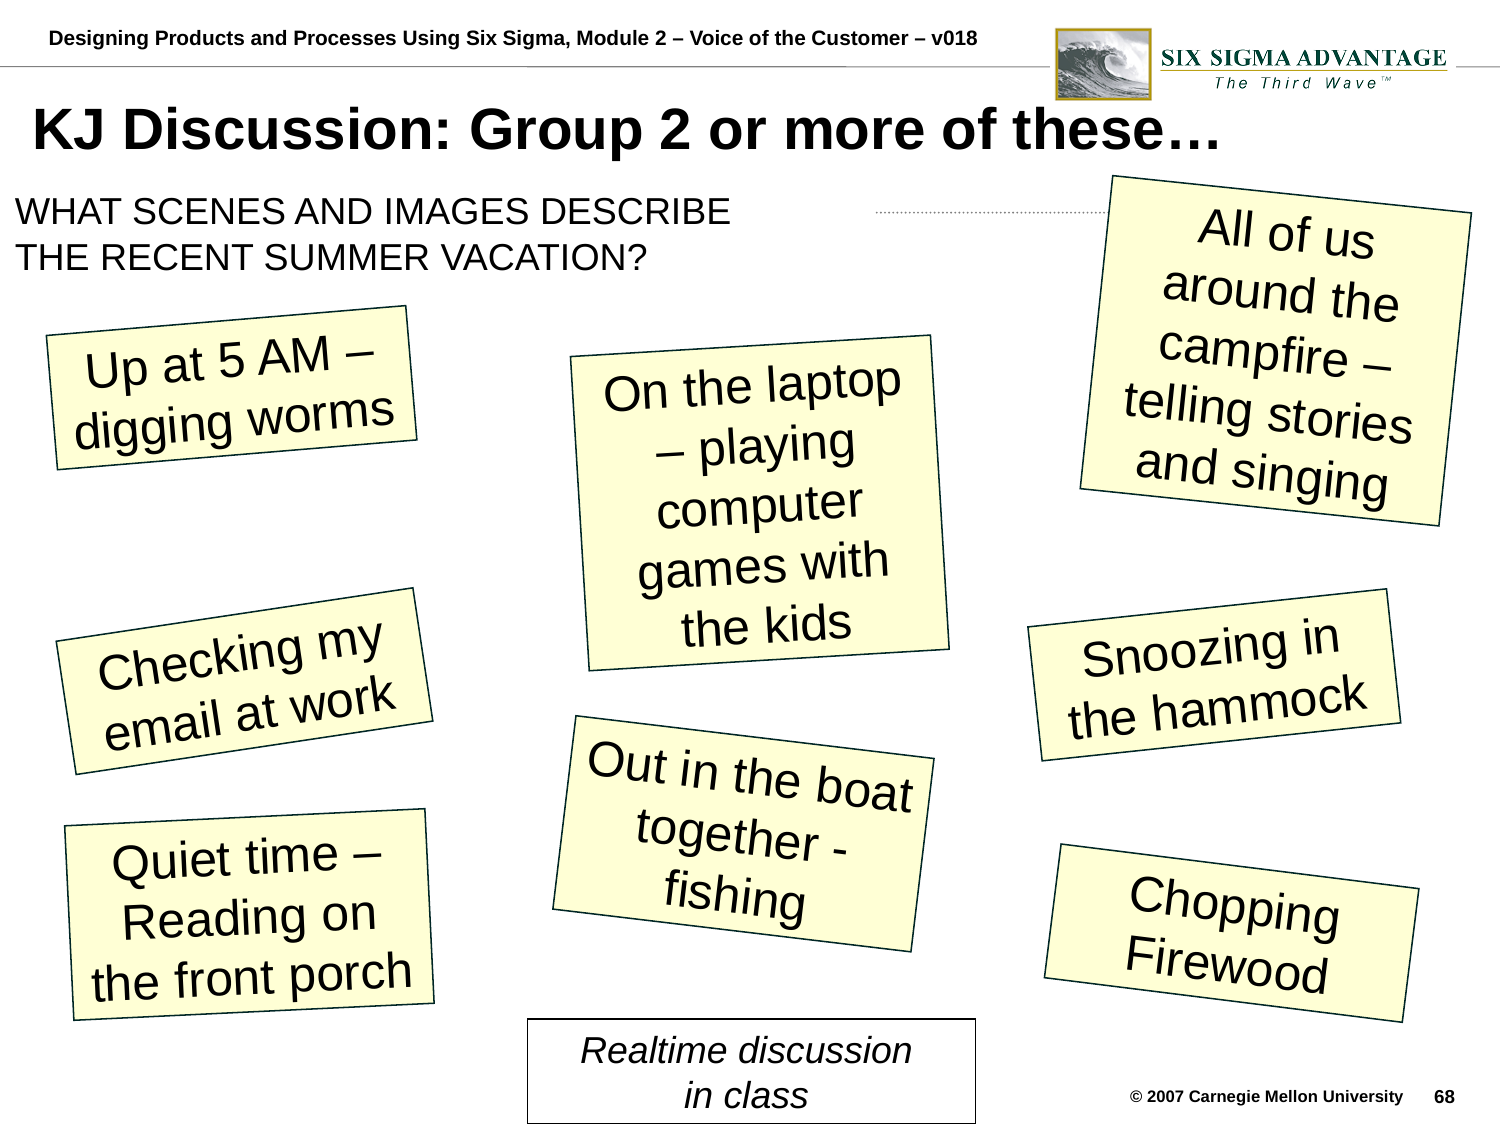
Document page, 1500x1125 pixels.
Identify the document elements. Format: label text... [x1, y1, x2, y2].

text_box Quiet time – Reading on the front porch [64, 808, 435, 1021]
text_box WHAT SCENES AND IMAGES DESCRIBE THE RECENT SUMMER VACATION? [0, 180, 875, 285]
title KJ Discussion: Group 2 or more of these… [32, 104, 1428, 162]
text_box Chopping Firewood [1044, 844, 1419, 1023]
picture [1049, 24, 1456, 104]
text_box Out in the boat together - fishing [552, 715, 935, 952]
text_box On the laptop – playing computer games with the kids [570, 335, 950, 671]
text_box Up at 5 AM – digging worms [46, 305, 417, 470]
text_box All of us around the campfire – telling stories and singing [1080, 175, 1472, 526]
text_box Realtime discussion in class [527, 1018, 976, 1124]
text_box Snoozing in the hammock [1027, 588, 1401, 761]
text_box Checking my email at work [56, 587, 433, 775]
